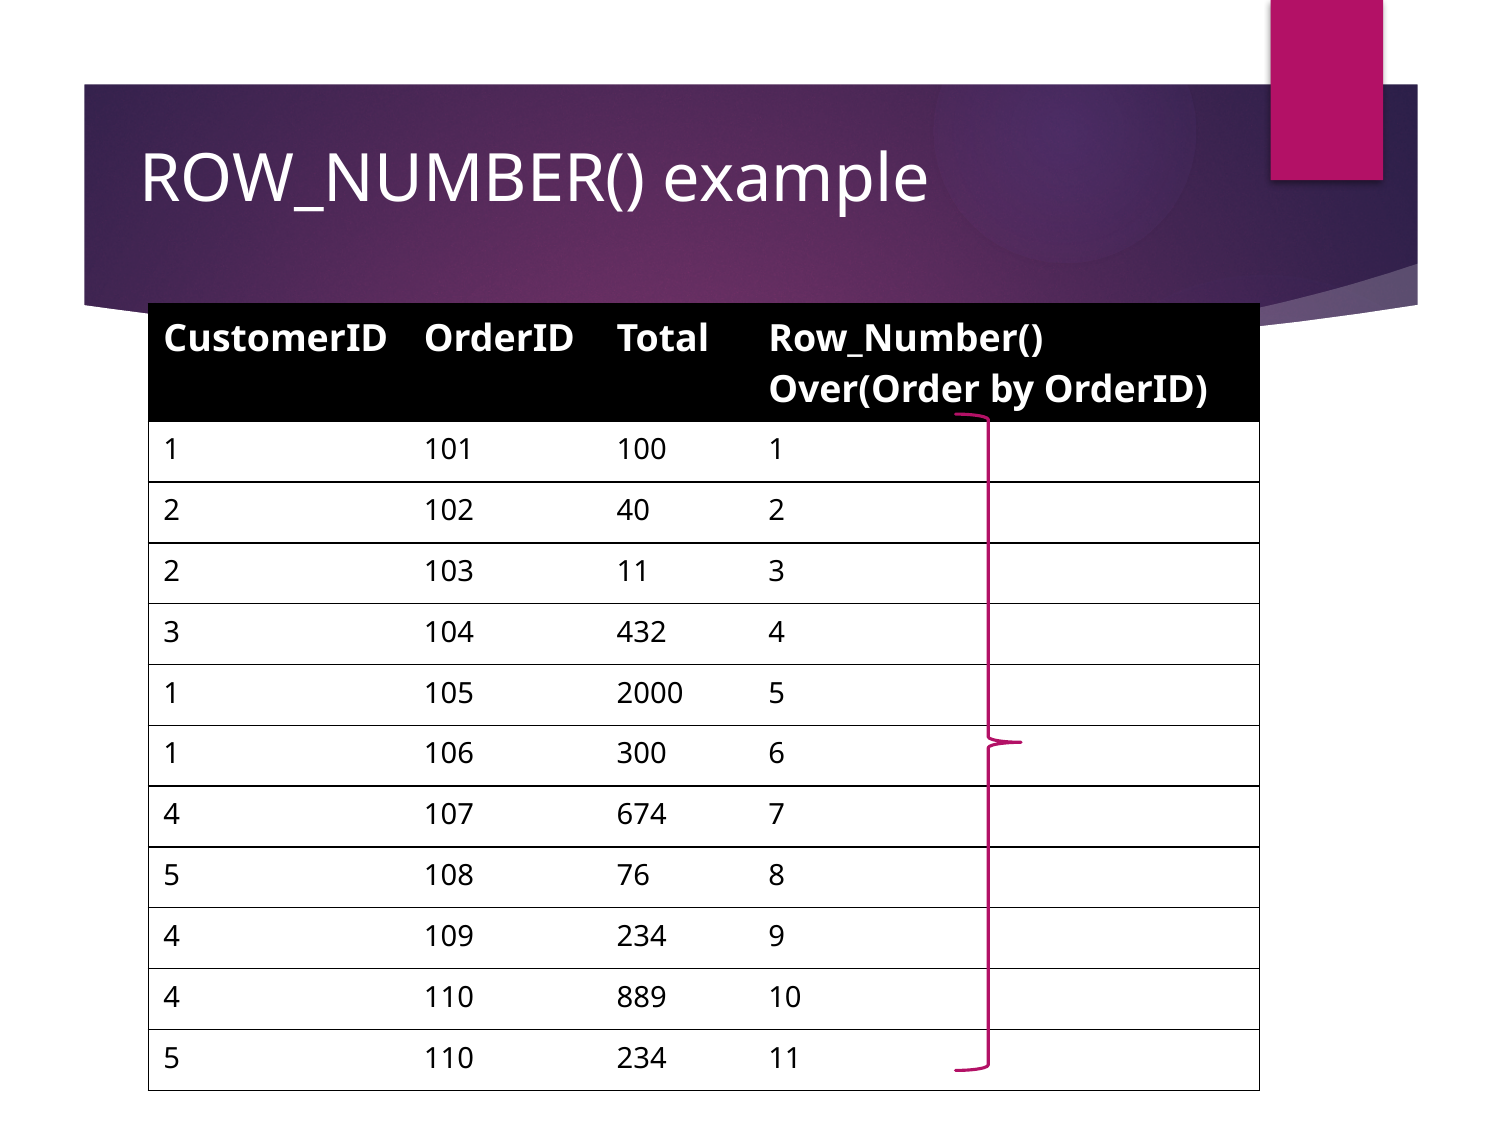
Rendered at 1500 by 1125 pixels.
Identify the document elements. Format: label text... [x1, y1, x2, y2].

table_cell 2 [149, 483, 409, 542]
table_cell 1 [149, 422, 409, 481]
table_cell 234 [602, 908, 753, 968]
table_header Total [602, 305, 753, 421]
table_cell 7 [753, 787, 955, 846]
table_cell 3 [753, 544, 955, 603]
table_cell 6 [753, 726, 955, 785]
table_cell 2000 [602, 665, 753, 725]
table_cell 4 [149, 969, 409, 1029]
table_cell 5 [149, 848, 409, 907]
table_cell 674 [602, 787, 753, 846]
table_header CustomerID [149, 305, 409, 421]
table_cell 2 [753, 483, 955, 542]
table_cell 40 [602, 483, 753, 542]
table_cell 104 [409, 604, 602, 664]
table_cell 7 [990, 787, 1259, 846]
table_cell 10 [753, 969, 955, 1029]
table_cell 4 [753, 604, 955, 664]
table_cell 109 [409, 908, 602, 968]
table_cell 5 [149, 1030, 409, 1090]
table_cell 10 [990, 969, 1259, 1029]
table_cell 103 [409, 544, 602, 603]
table_cell 76 [602, 848, 753, 907]
table_cell 4 [149, 908, 409, 968]
slide_number [1259, 48, 1390, 175]
table_cell 108 [409, 848, 602, 907]
table_cell 9 [990, 908, 1259, 968]
table_cell 4 [990, 604, 1259, 664]
table_cell 1 [753, 422, 955, 481]
table_cell 4 [149, 787, 409, 846]
table_cell 110 [409, 1030, 602, 1090]
table_cell 105 [409, 665, 602, 725]
table_header Row_Number() Over(Order by OrderID) [753, 305, 1259, 421]
title ROW_NUMBER() example [124, 118, 1475, 231]
table_cell 234 [602, 1030, 753, 1090]
table_cell 889 [602, 969, 753, 1029]
table_cell 6 [990, 726, 1259, 785]
table_cell 9 [753, 908, 955, 968]
table_cell 2 [990, 483, 1259, 542]
table_cell 101 [409, 422, 602, 481]
table_cell 5 [753, 665, 955, 725]
text_box [953, 412, 1023, 1072]
table_cell 8 [753, 848, 955, 907]
table_cell 102 [409, 483, 602, 542]
table_cell 3 [990, 544, 1259, 603]
table_cell 1 [149, 665, 409, 725]
table_cell 110 [409, 969, 602, 1029]
table_cell 1 [990, 422, 1259, 481]
table_cell 432 [602, 604, 753, 664]
table_cell 3 [149, 604, 409, 664]
table_cell 1 [149, 726, 409, 785]
table_cell 300 [602, 726, 753, 785]
table_cell 106 [409, 726, 602, 785]
table_cell 11 [753, 1030, 1259, 1090]
table_cell 2 [149, 544, 409, 603]
table_cell 5 [990, 665, 1259, 725]
table_cell 8 [990, 848, 1259, 907]
table_cell 100 [602, 422, 753, 481]
table_cell 107 [409, 787, 602, 846]
table_cell 11 [602, 544, 753, 603]
table_header OrderID [409, 305, 602, 421]
